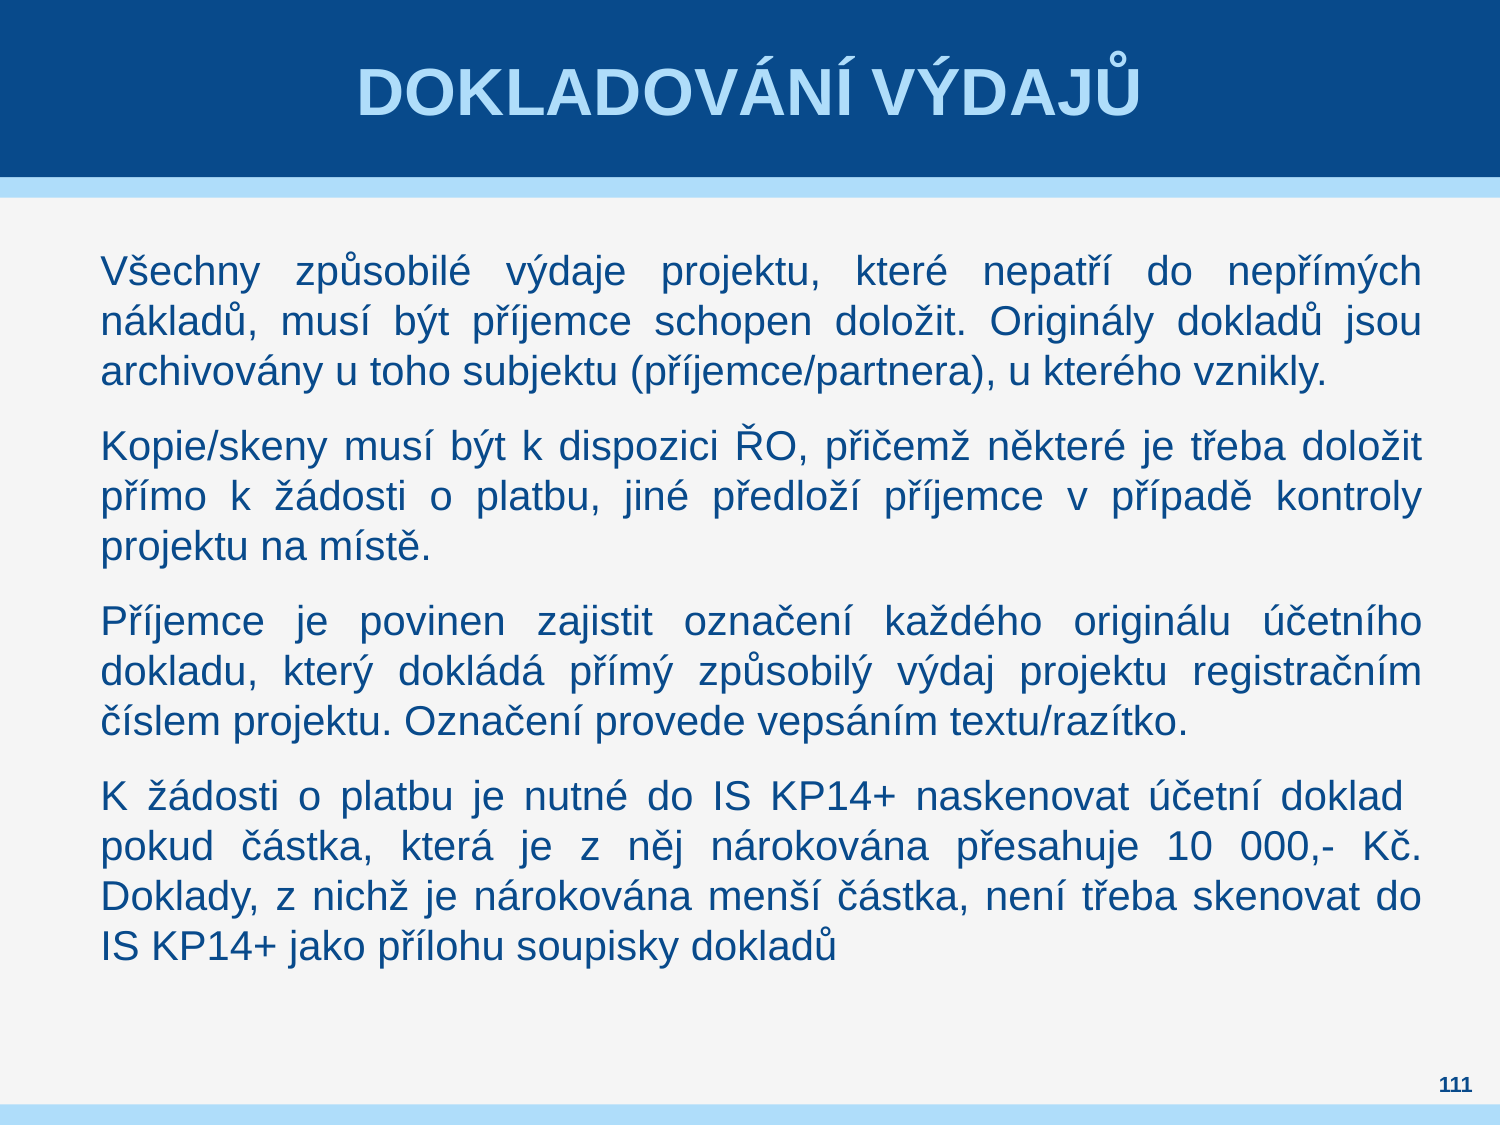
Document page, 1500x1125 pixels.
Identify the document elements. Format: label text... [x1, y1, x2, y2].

list Všechny způsobilé výdaje projektu, které nepatří do nepřímých nákladů, musí být příjemce schopen doložit. Originály dokladů jsou archivovány u toho subjektu (příjemce/partnera), u kterého vznikly. Kopie/skeny musí být k dispozici ŘO, přičemž některé je třeba doložit přímo k žádosti o platbu, jiné předloží příjemce v případě kontroly projektu na místě. Příjemce je povinen zajistit označení každého originálu účetního dokladu, který dokládá přímý způsobilý výdaj projektu registračním číslem projektu. Označení provede vepsáním textu/razítko. K žádosti o platbu je nutné do IS KP14+ naskenovat účetní doklad pokud částka, která je z něj nárokována přesahuje 10 000,- Kč. Doklady, z nichž je nárokována menší částka, není třeba skenovat do IS KP14+ jako přílohu soupisky dokladů [100, 243, 1424, 1000]
title Dokladování výdajů [59, 0, 1441, 178]
slide_number 111 [1417, 1068, 1495, 1099]
